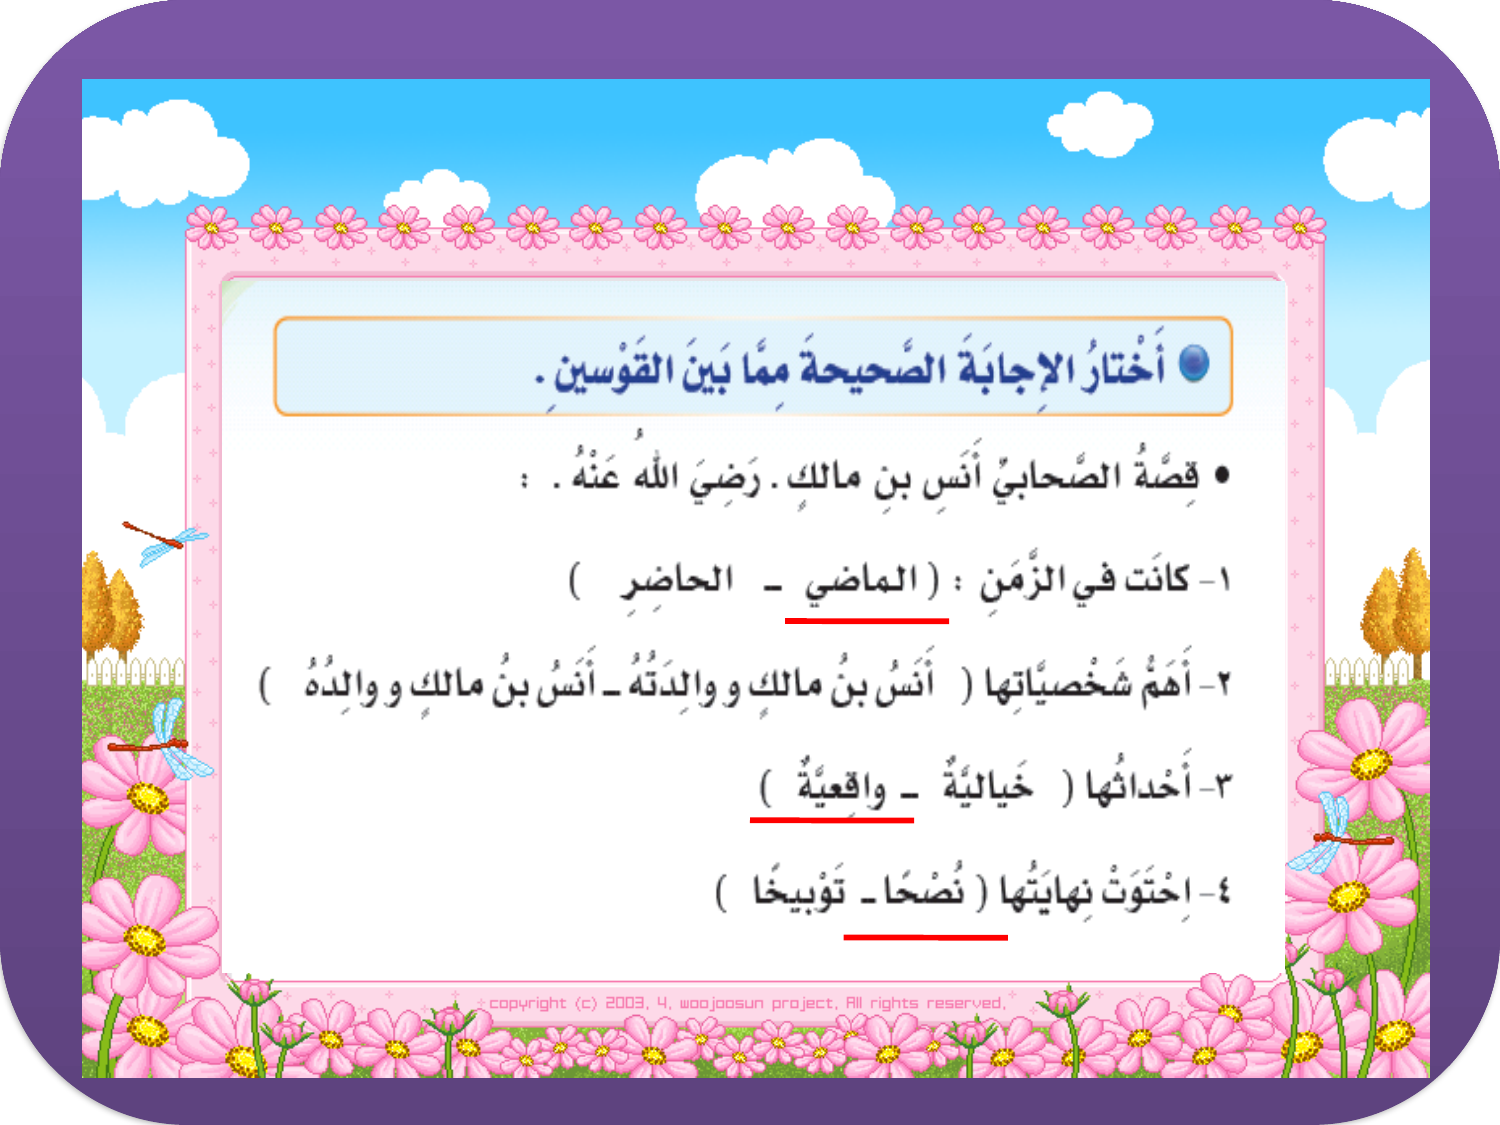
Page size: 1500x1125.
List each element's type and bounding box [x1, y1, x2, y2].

picture [81, 79, 1430, 1079]
text_box [0, 0, 1500, 1125]
